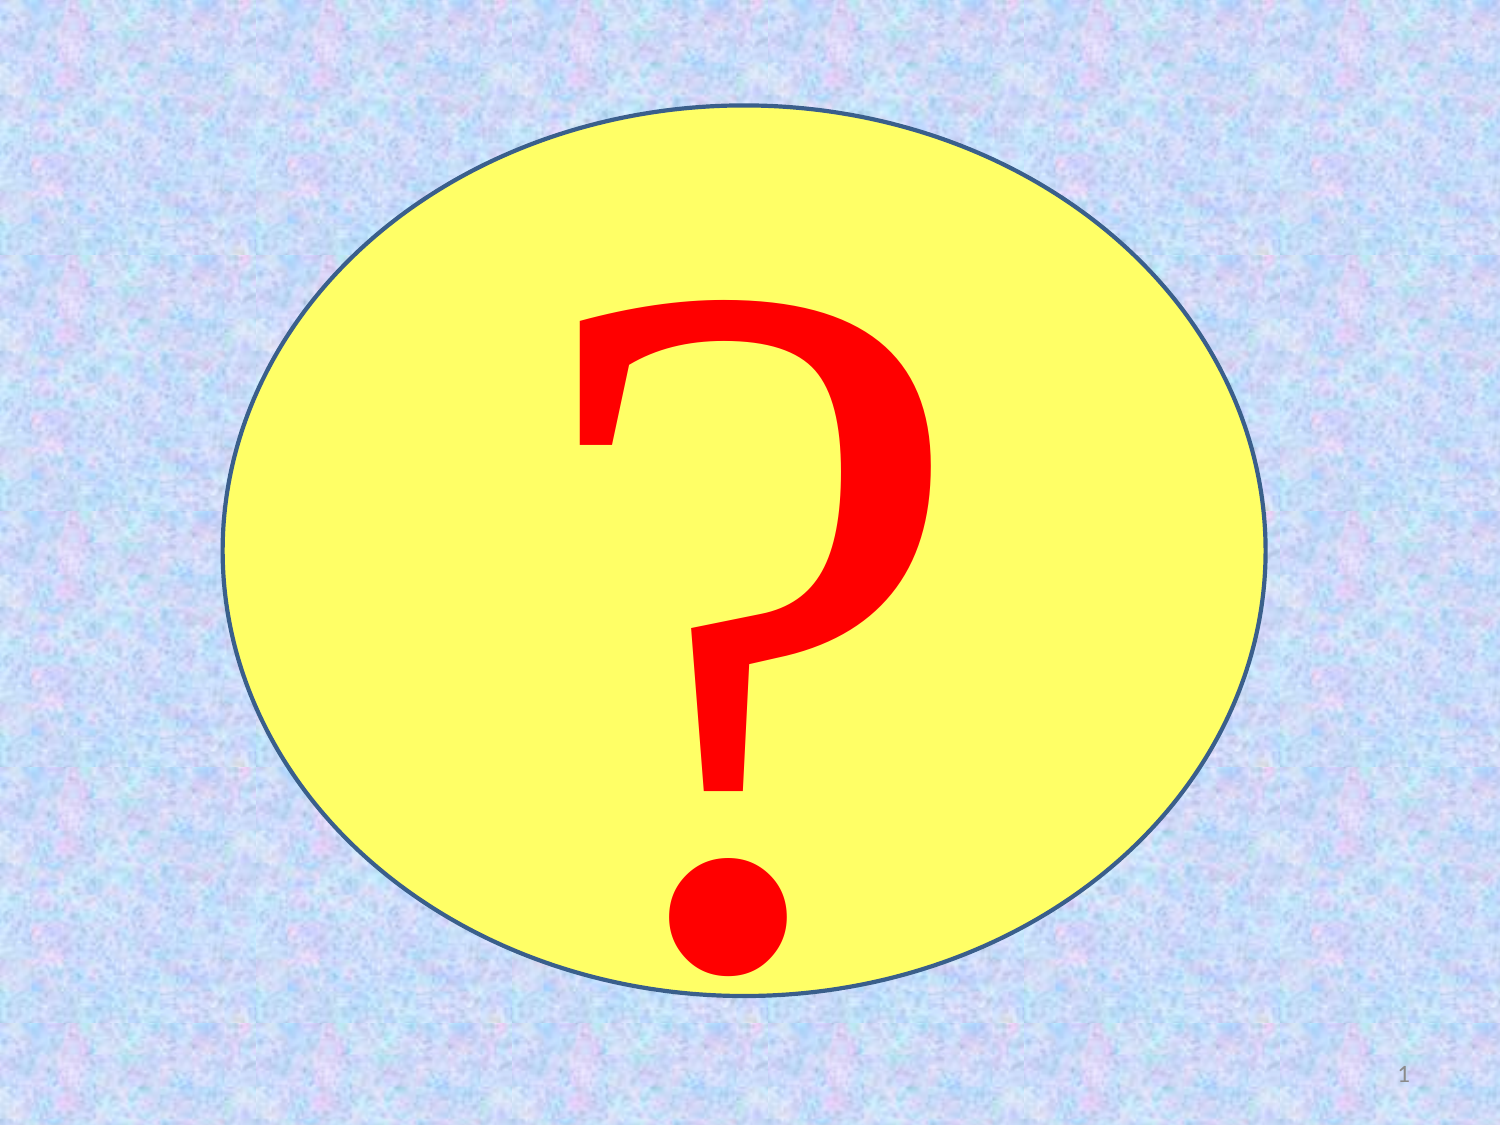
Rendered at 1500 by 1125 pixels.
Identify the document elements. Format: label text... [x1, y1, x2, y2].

title ? [0, 0, 1500, 1125]
slide_number 1 [1074, 1042, 1425, 1103]
